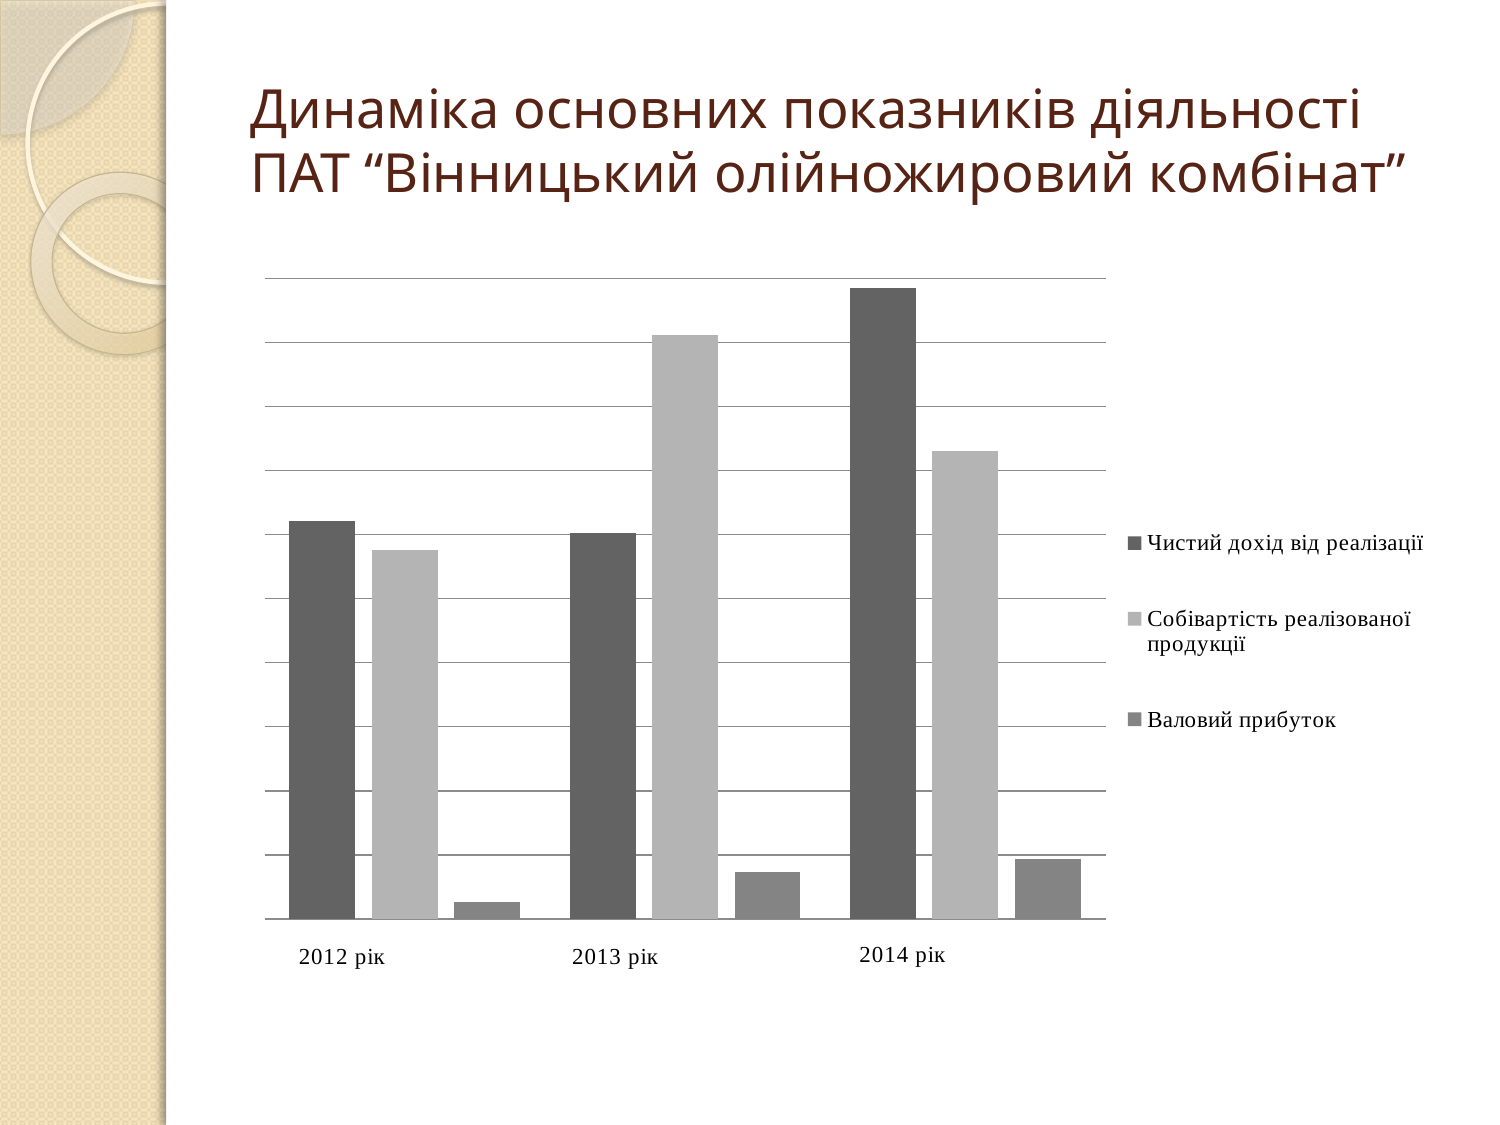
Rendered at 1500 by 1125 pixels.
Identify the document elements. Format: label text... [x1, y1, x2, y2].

title Динаміка основних показників діяльності ПАТ “Вінницький олійножировий комбінат” [235, 45, 1466, 233]
chart [235, 237, 1466, 1026]
